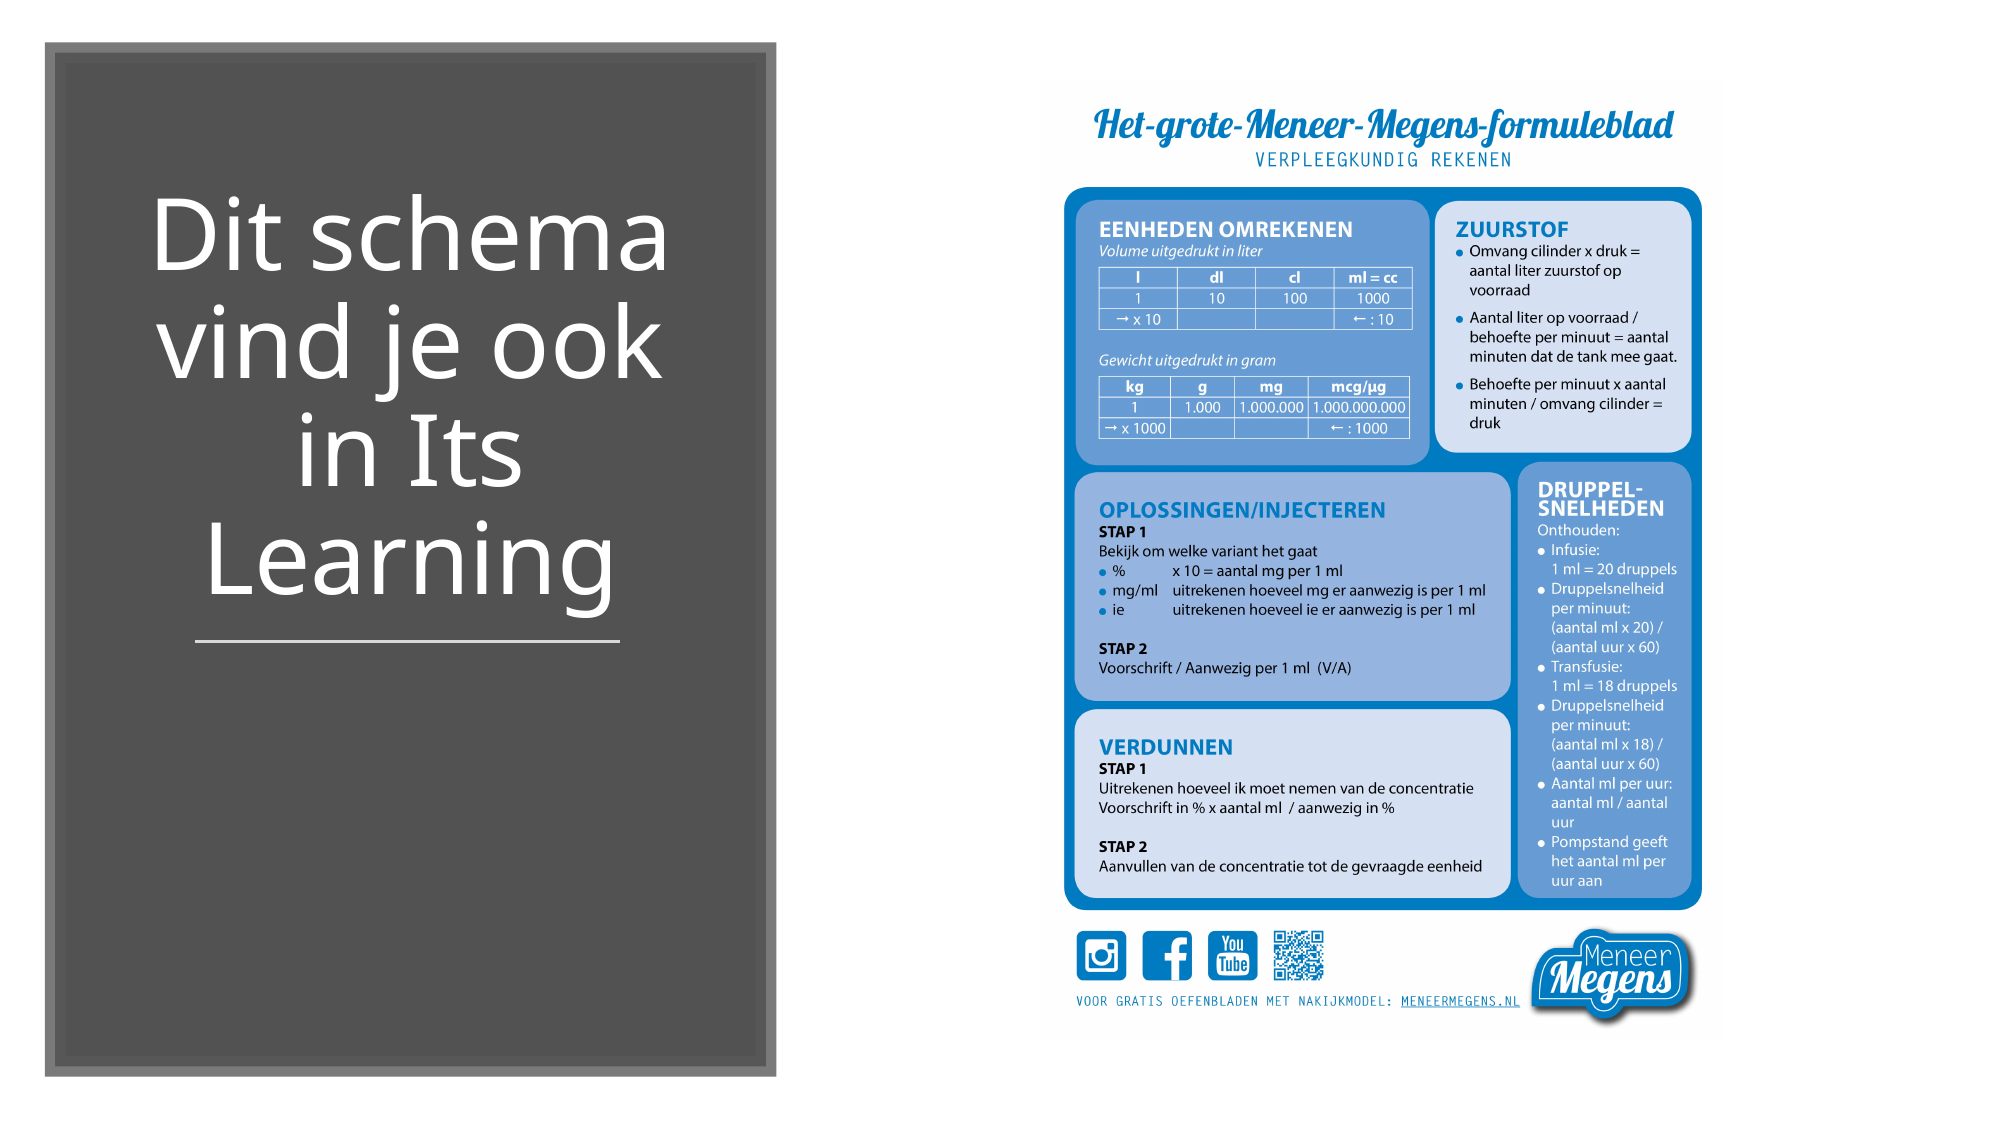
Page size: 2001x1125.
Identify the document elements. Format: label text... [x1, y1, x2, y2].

title Dit schema vind je ook in Its Learning [110, 149, 711, 624]
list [1041, 80, 1725, 1046]
text_box [54, 52, 767, 1067]
